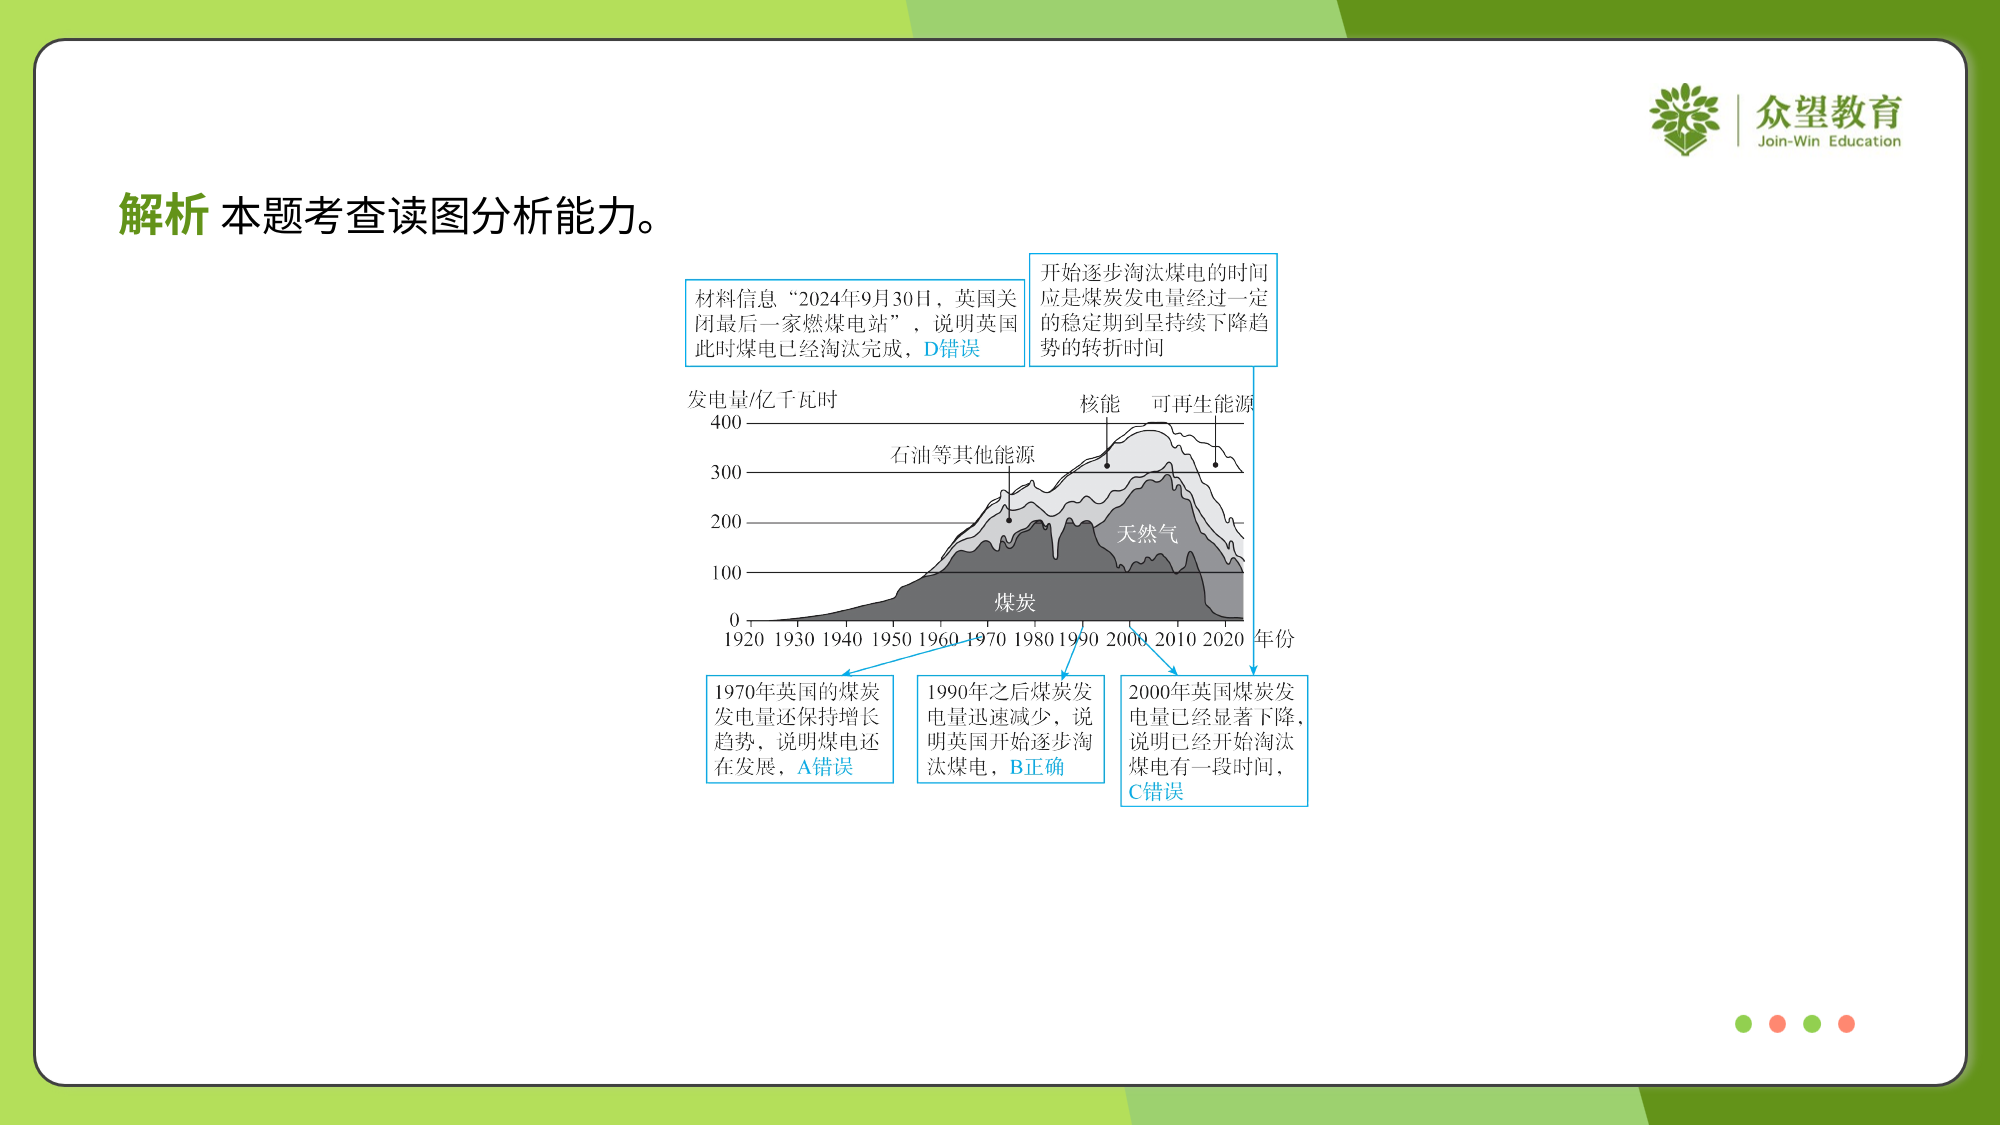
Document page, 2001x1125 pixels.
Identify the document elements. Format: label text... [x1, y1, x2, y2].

picture [0, 0, 2000, 1125]
text_box 解析 本题考查读图分析能力。 [118, 159, 1883, 231]
